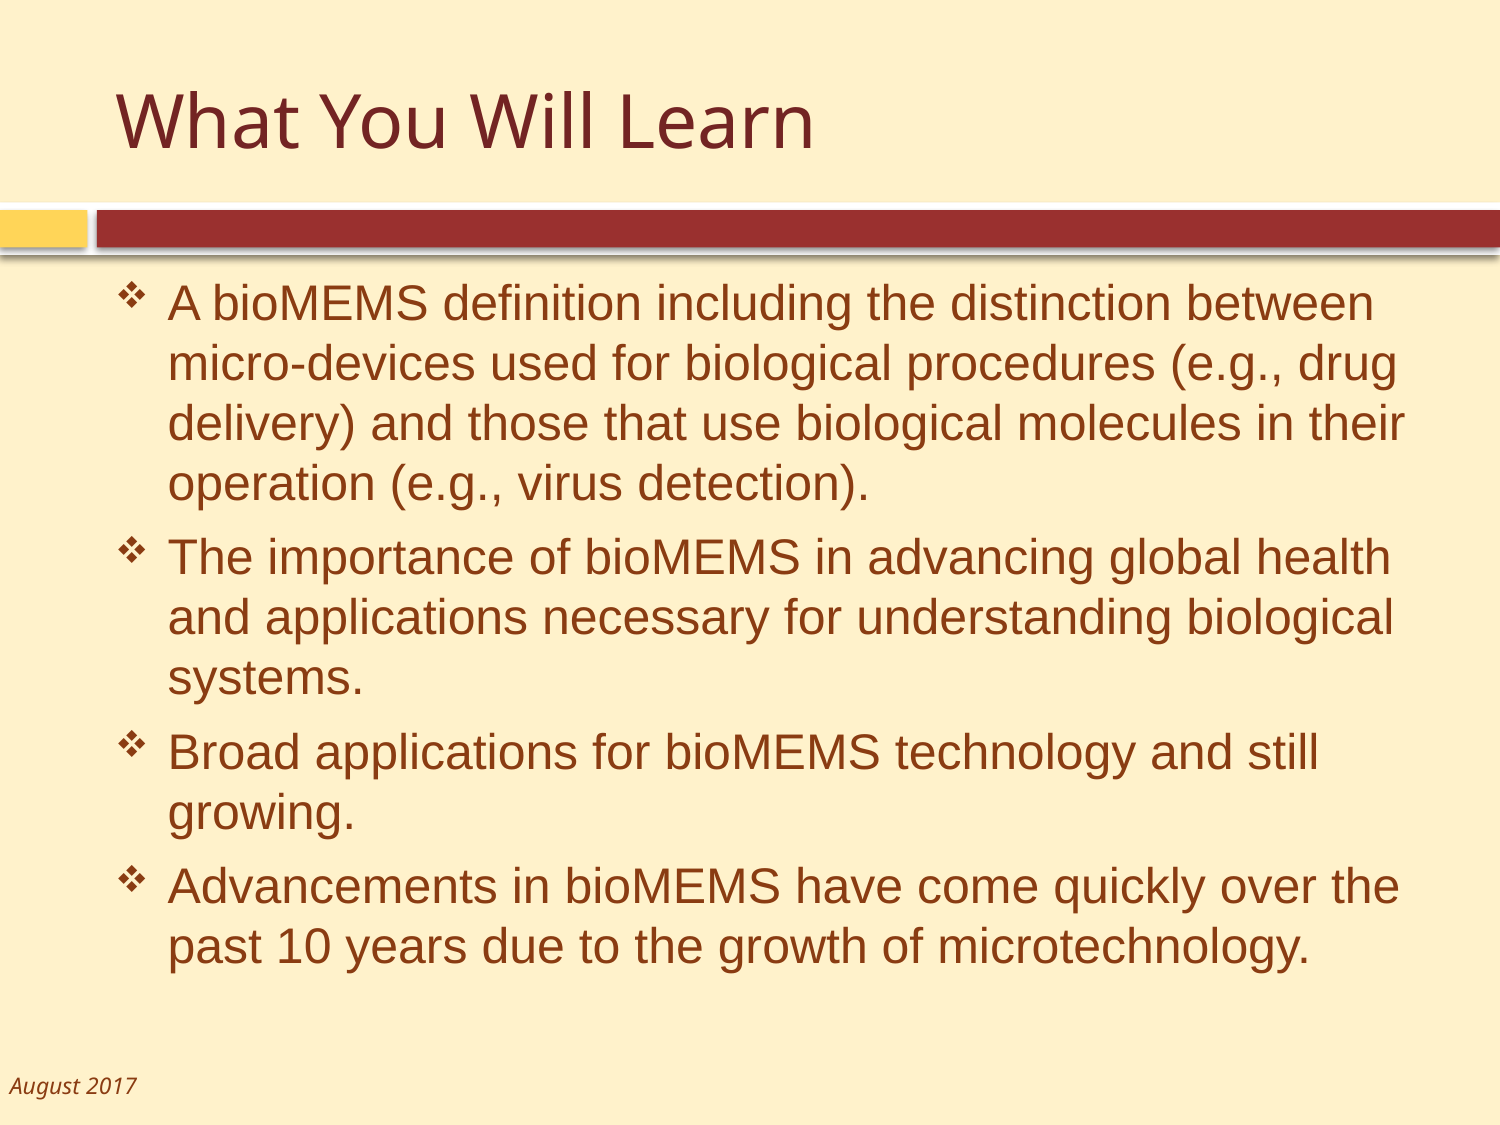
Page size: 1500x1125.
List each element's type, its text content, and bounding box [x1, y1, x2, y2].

list A bioMEMS definition including the distinction between micro-devices used for biological procedures (e.g., drug delivery) and those that use biological molecules in their operation (e.g., virus detection). The importance of bioMEMS in advancing global health and applications necessary for understanding biological systems. Broad applications for bioMEMS technology and still growing. Advancements in bioMEMS have come quickly over the past 10 years due to the growth of microtechnology. [100, 262, 1438, 1073]
title What You Will Learn [100, 37, 1438, 200]
